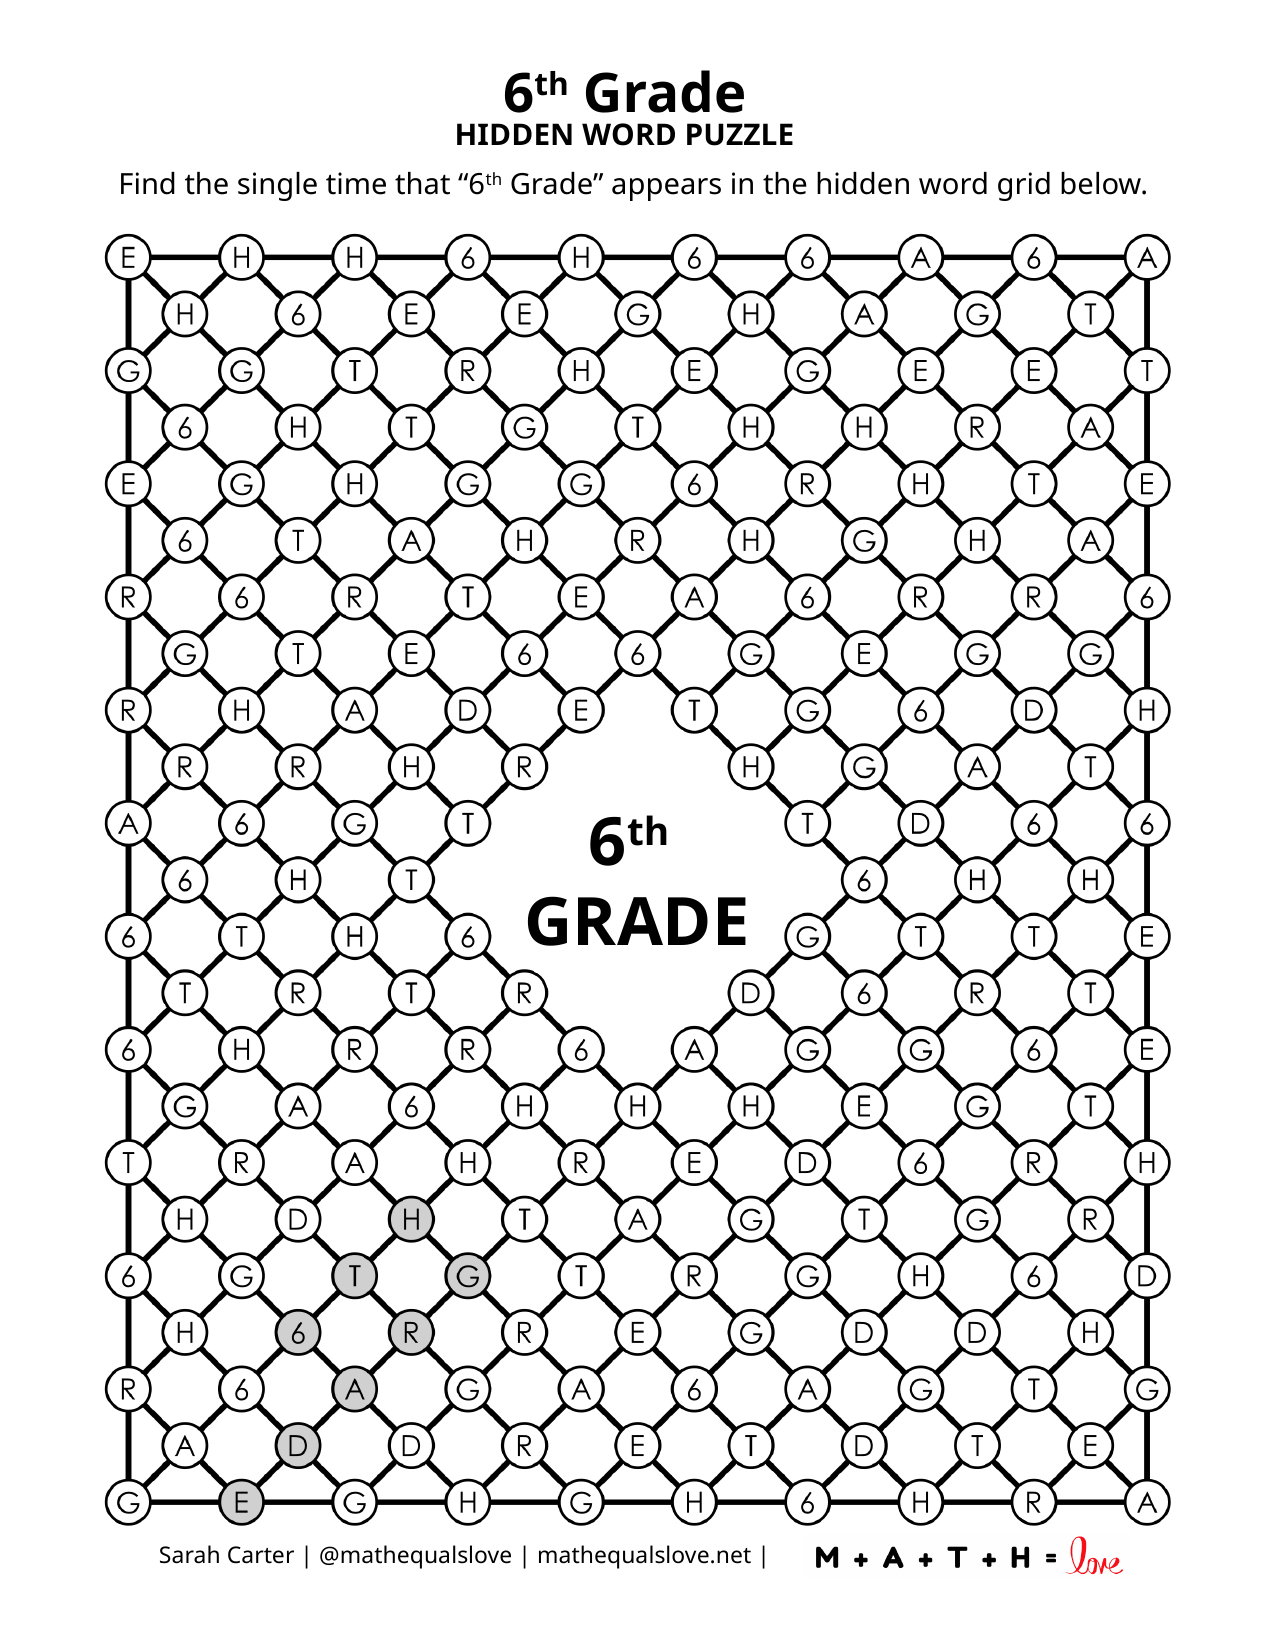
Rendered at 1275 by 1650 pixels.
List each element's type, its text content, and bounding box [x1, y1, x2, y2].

picture [97, 226, 1178, 1533]
text_box HIDDEN WORD PUZZLE [319, 108, 930, 159]
text_box 6th Grade [302, 57, 947, 124]
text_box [143, 1533, 1132, 1579]
text_box Find the single time that “6th Grade” appears in the hidden word grid below. [68, 158, 1206, 208]
